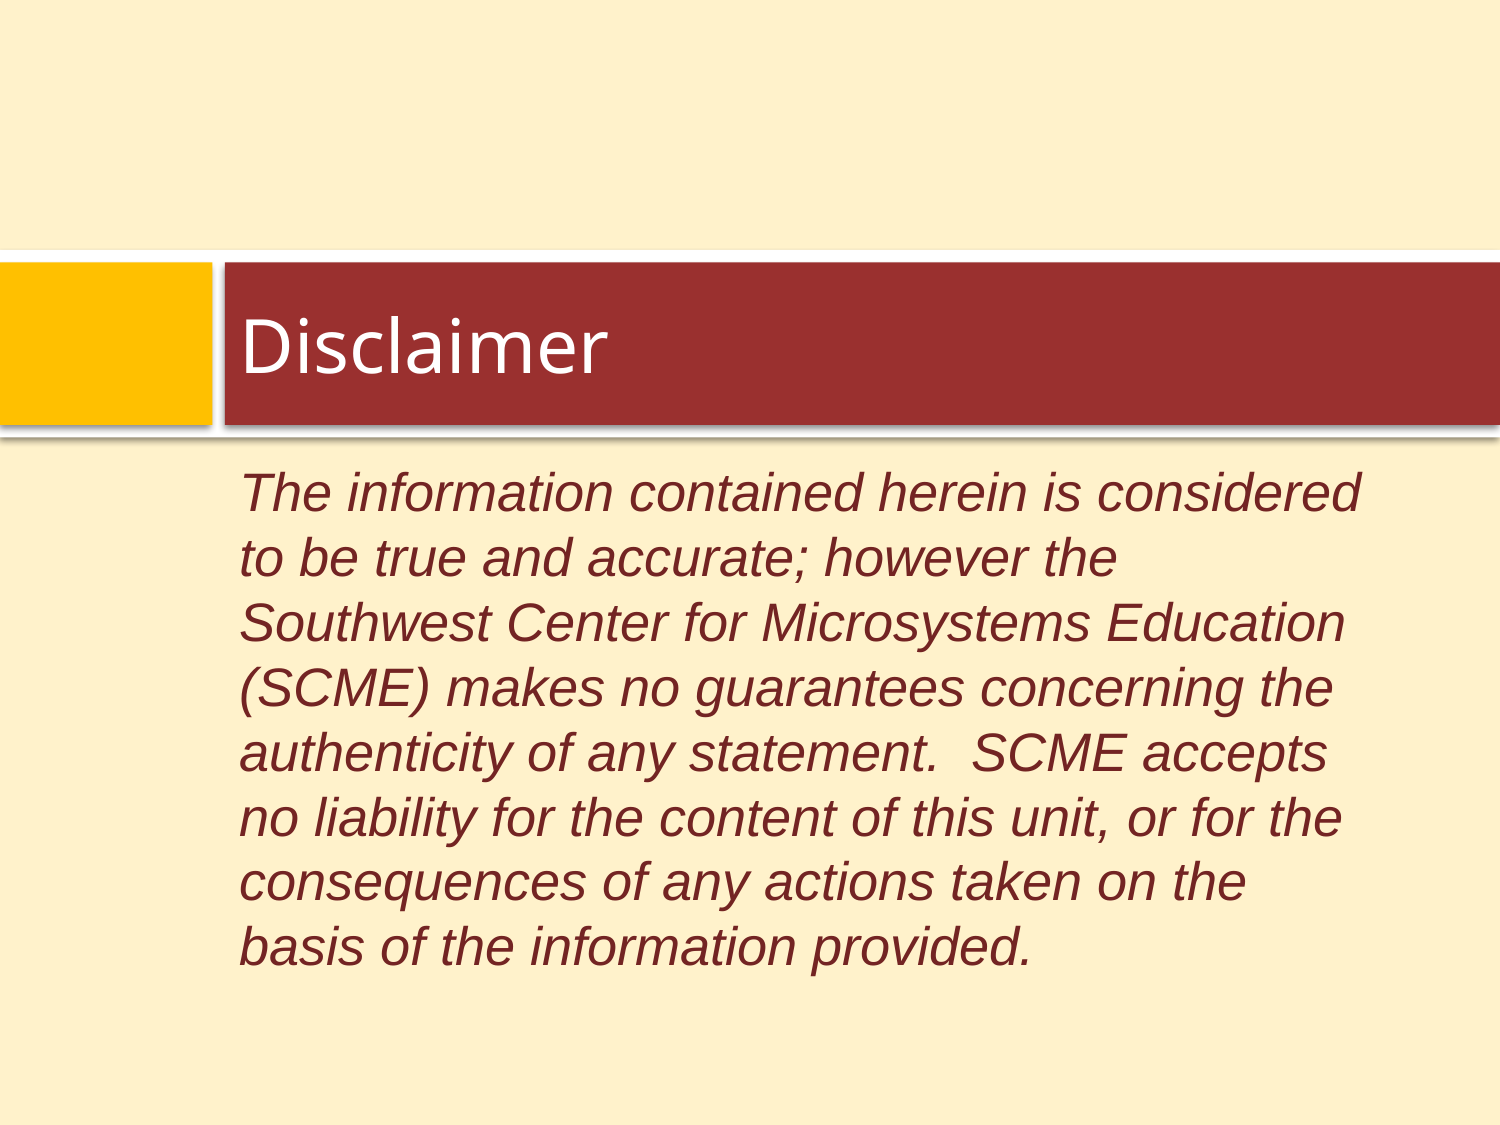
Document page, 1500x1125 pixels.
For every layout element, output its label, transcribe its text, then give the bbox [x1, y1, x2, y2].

list The information contained herein is considered to be true and accurate; however the Southwest Center for Microsystems Education (SCME) makes no guarantees concerning the authenticity of any statement. SCME accepts no liability for the content of this unit, or for the consequences of any actions taken on the basis of the information provided. [225, 450, 1394, 1008]
title Disclaimer [225, 262, 1475, 425]
